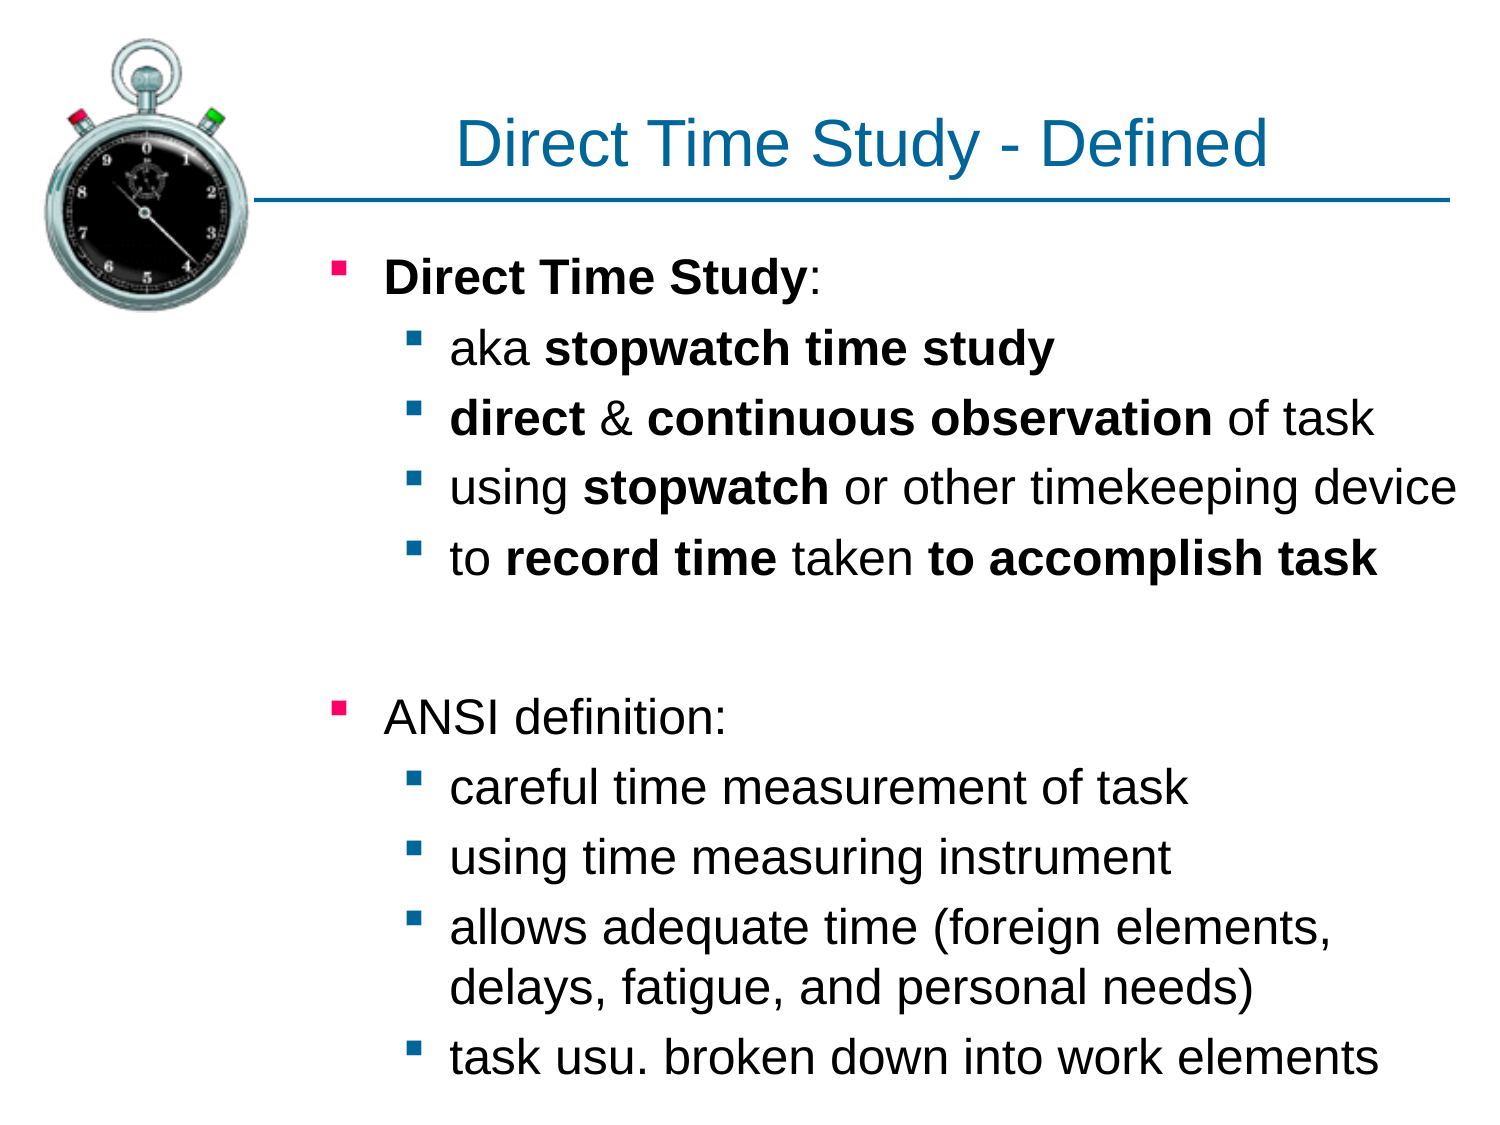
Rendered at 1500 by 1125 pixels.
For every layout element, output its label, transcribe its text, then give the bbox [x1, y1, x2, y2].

title Direct Time Study - Defined [275, 37, 1450, 188]
list Direct Time Study: aka stopwatch time study direct & continuous observation of task using stopwatch or other timekeeping device to record time taken to accomplish task ANSI definition: careful time measurement of task using time measuring instrument allows adequate time (foreign elements, delays, fatigue, and personal needs) task usu. broken down into work elements [312, 237, 1488, 1100]
picture [37, 37, 254, 313]
